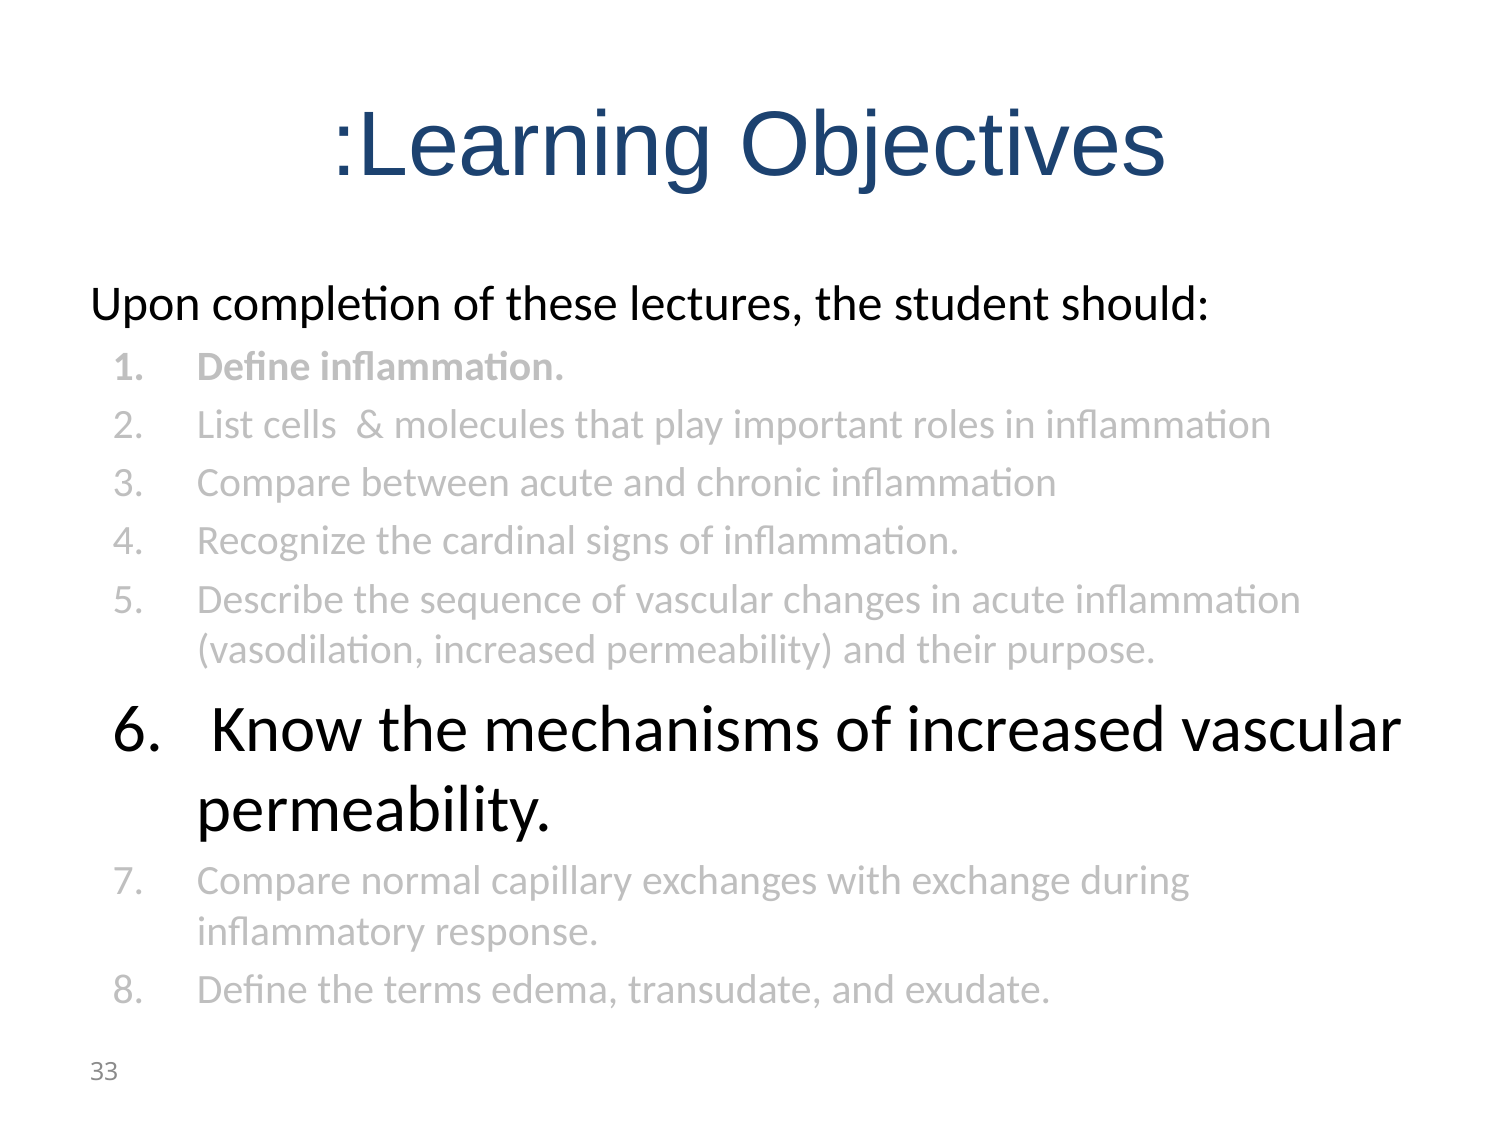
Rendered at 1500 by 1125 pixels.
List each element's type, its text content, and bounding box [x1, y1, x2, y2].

list Upon completion of these lectures, the student should: Define inflammation. List cells & molecules that play important roles in inflammation Compare between acute and chronic inflammation Recognize the cardinal signs of inflammation. Describe the sequence of vascular changes in acute inflammation (vasodilation, increased permeability) and their purpose. Know the mechanisms of increased vascular permeability. Compare normal capillary exchanges with exchange during inflammatory response. Define the terms edema, transudate, and exudate. [75, 262, 1425, 1005]
slide_number 33 [75, 1042, 425, 1103]
title Learning Objectives: [75, 45, 1425, 233]
